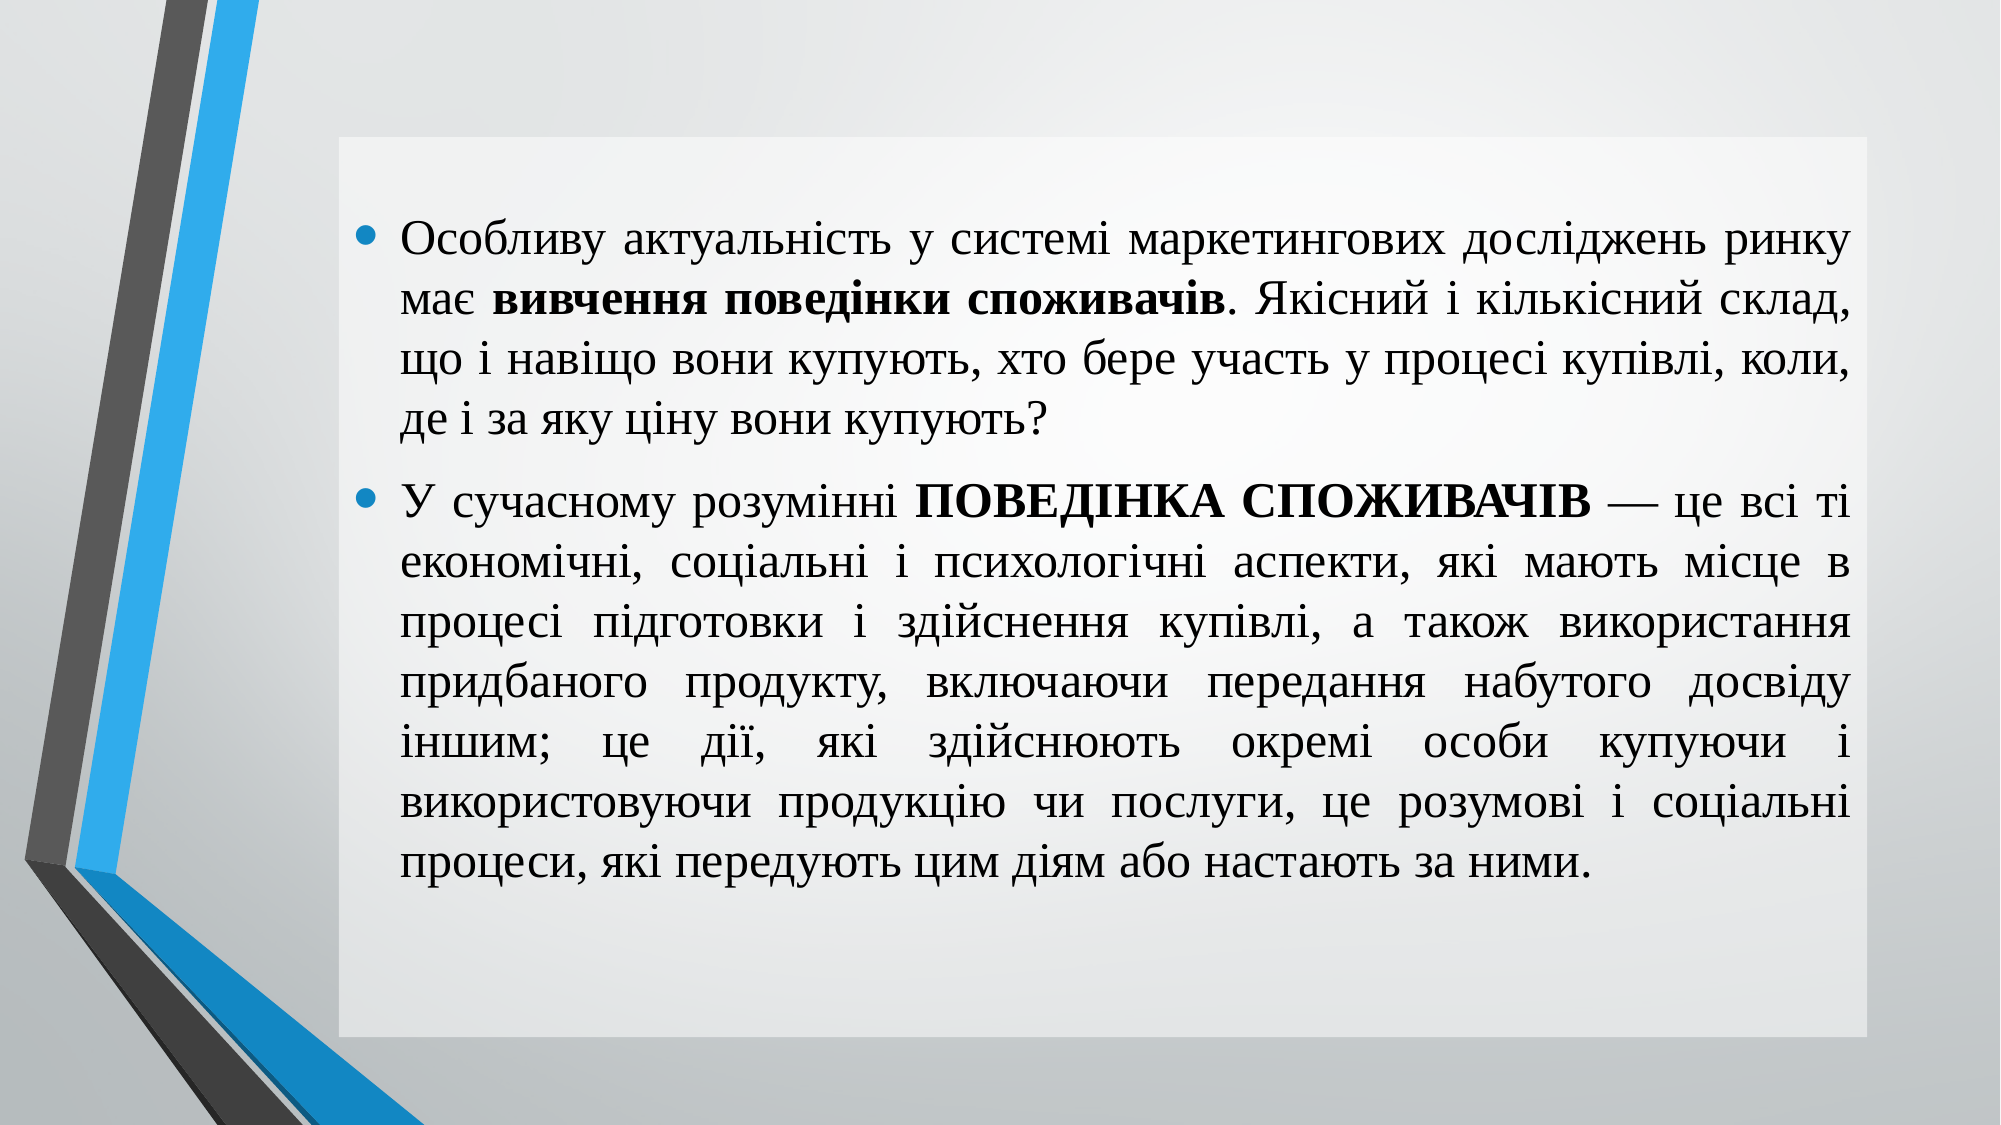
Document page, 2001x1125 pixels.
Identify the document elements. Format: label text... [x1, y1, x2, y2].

list Особливу актуальність у системі маркетингових досліджень ринку має вивчення поведінки споживачів. Якісний і кількісний склад, що і навіщо вони купують, хто бере участь у процесі купівлі, коли, де і за яку ціну вони купують? У сучасному розумінні ПОВЕДІНКА СПОЖИВАЧІВ — це всі ті економічні, соціальні і психологічні аспекти, які мають місце в процесі підготовки і здійснення купівлі, а також використання придбаного продукту, включаючи передання набутого досвіду іншим; це дії, які здійснюють окремі особи купуючи і використовуючи продукцію чи послуги, це розумові і соціальні процеси, які передують цим діям або настають за ними. [338, 137, 1868, 1038]
